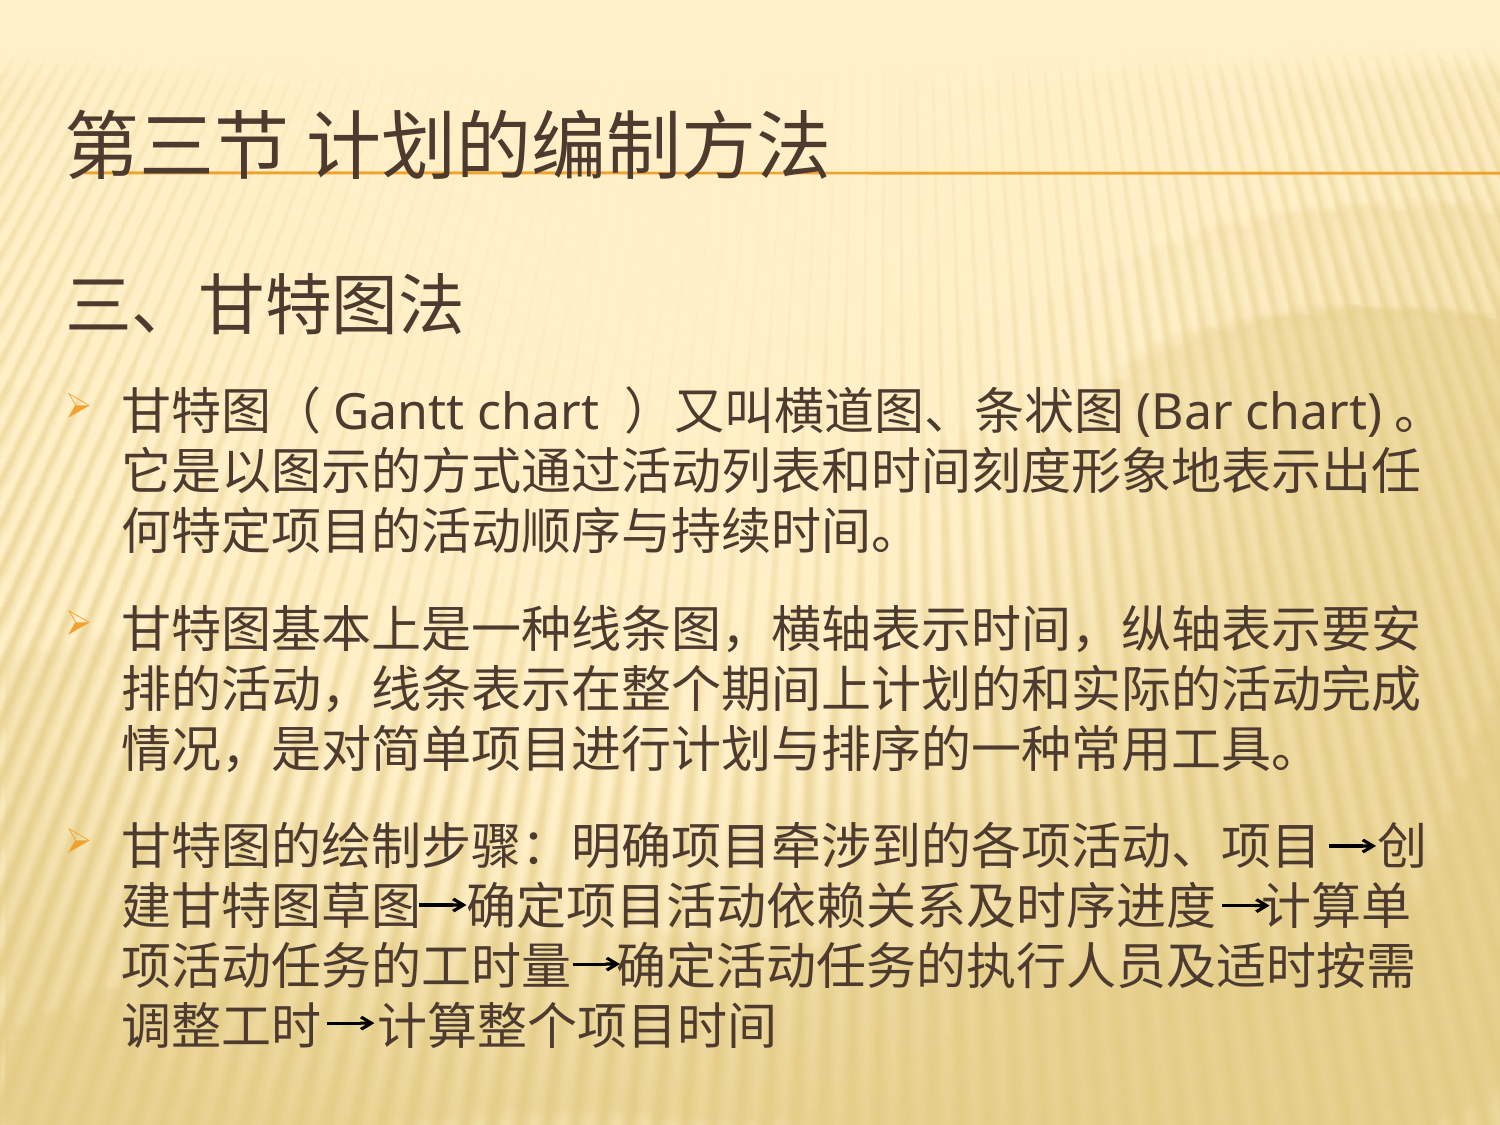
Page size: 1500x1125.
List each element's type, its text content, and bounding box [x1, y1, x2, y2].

title 第三节 计划的编制方法 [50, 75, 1475, 213]
list 三、甘特图法 甘特图（Gantt chart ）又叫横道图、条状图(Bar chart)。它是以图示的方式通过活动列表和时间刻度形象地表示出任何特定项目的活动顺序与持续时间。 甘特图基本上是一种线条图，横轴表示时间，纵轴表示要安排的活动，线条表示在整个期间上计划的和实际的活动完成情况，是对简单项目进行计划与排序的一种常用工具。 甘特图的绘制步骤：明确项目牵涉到的各项活动、项目 创建甘特图草图 确定项目活动依赖关系及时序进度 计算单项活动任务的工时量 确定活动任务的执行人员及适时按需调整工时 计算整个项目时间 [49, 254, 1476, 998]
